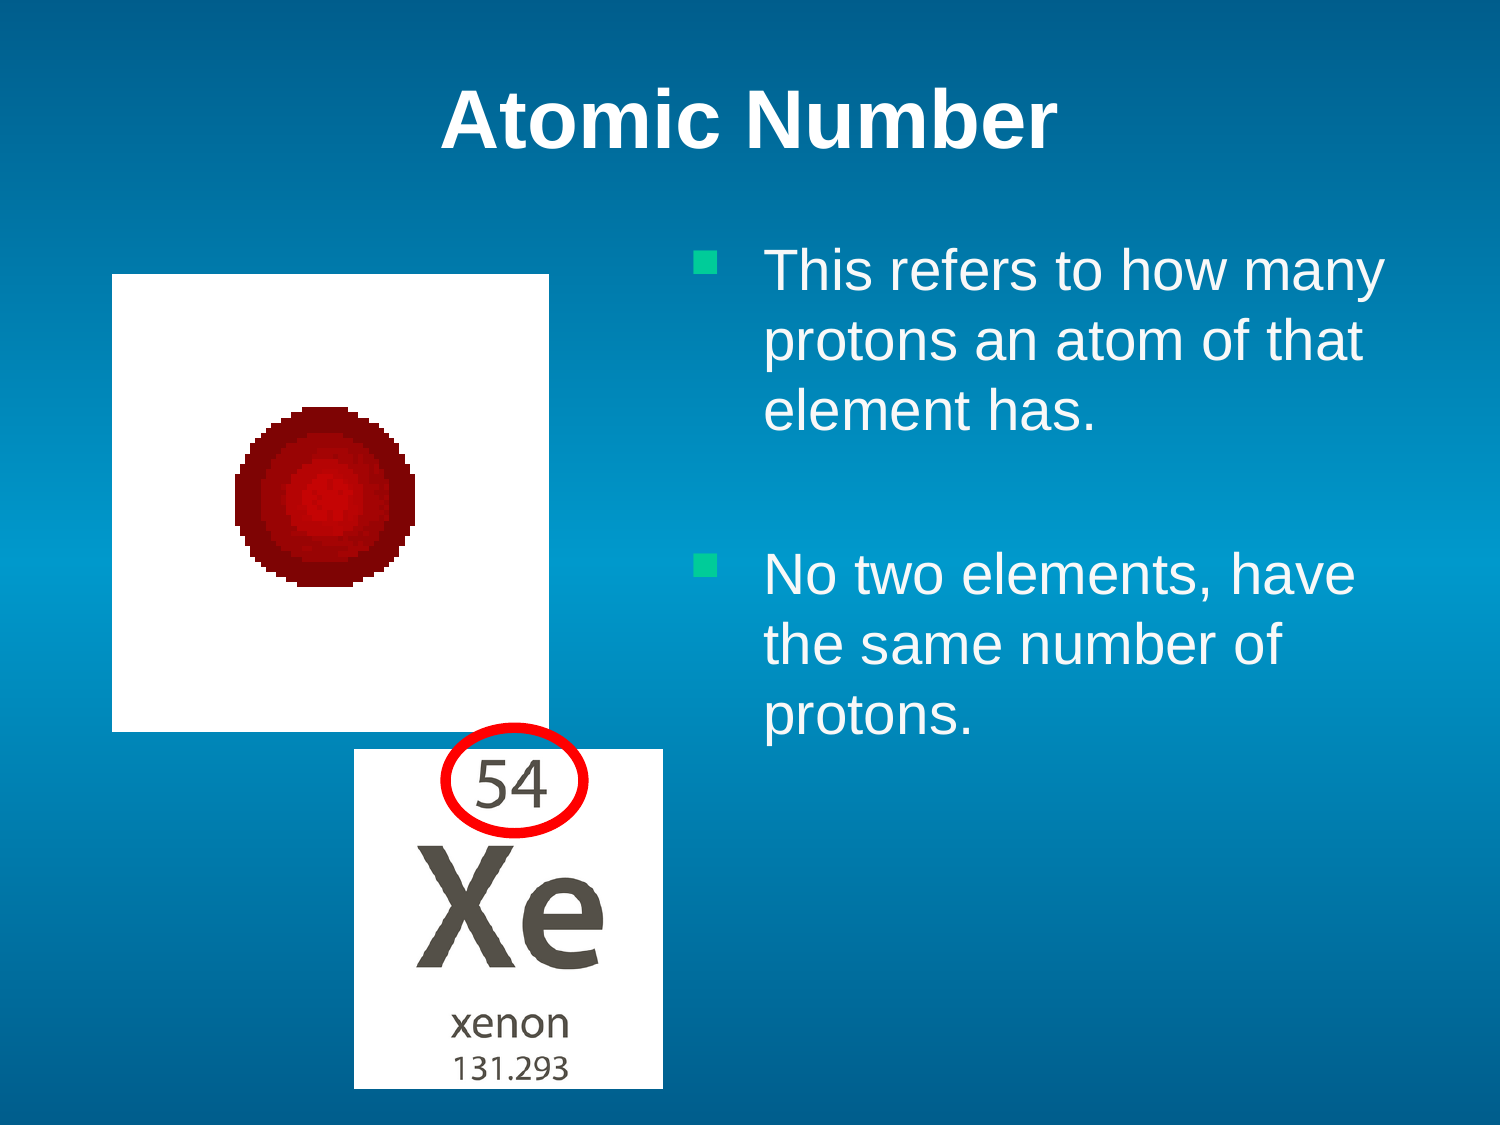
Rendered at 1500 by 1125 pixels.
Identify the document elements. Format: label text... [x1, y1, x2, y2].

picture [355, 731, 662, 1088]
title Atomic Number [162, 37, 1337, 173]
text_box [460, 736, 569, 748]
list This refers to how many protons an atom of that element has. No two elements, have the same number of protons. [674, 224, 1438, 901]
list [112, 274, 550, 733]
